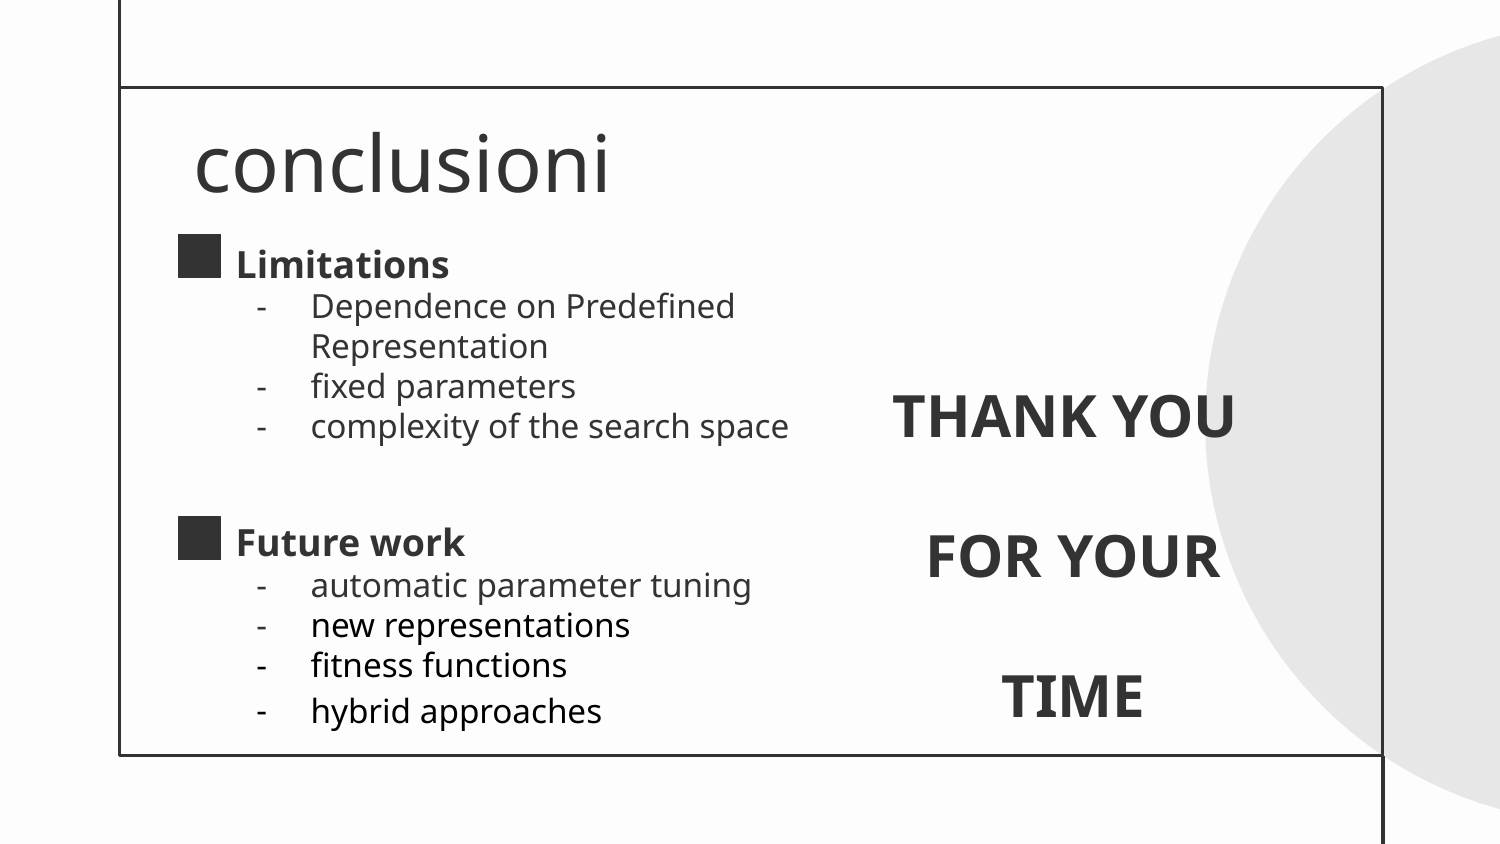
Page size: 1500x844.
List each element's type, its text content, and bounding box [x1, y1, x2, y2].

text_box Limitations Dependence on Predefined Representation fixed parameters complexity of the search space Future work automatic parameter tuning new representations fitness functions hybrid approaches [220, 218, 837, 698]
text_box [178, 517, 221, 560]
text_box THANK YOU FOR YOUR TIME [836, 294, 1310, 550]
text_box [178, 234, 221, 277]
title conclusioni [178, 98, 1146, 219]
